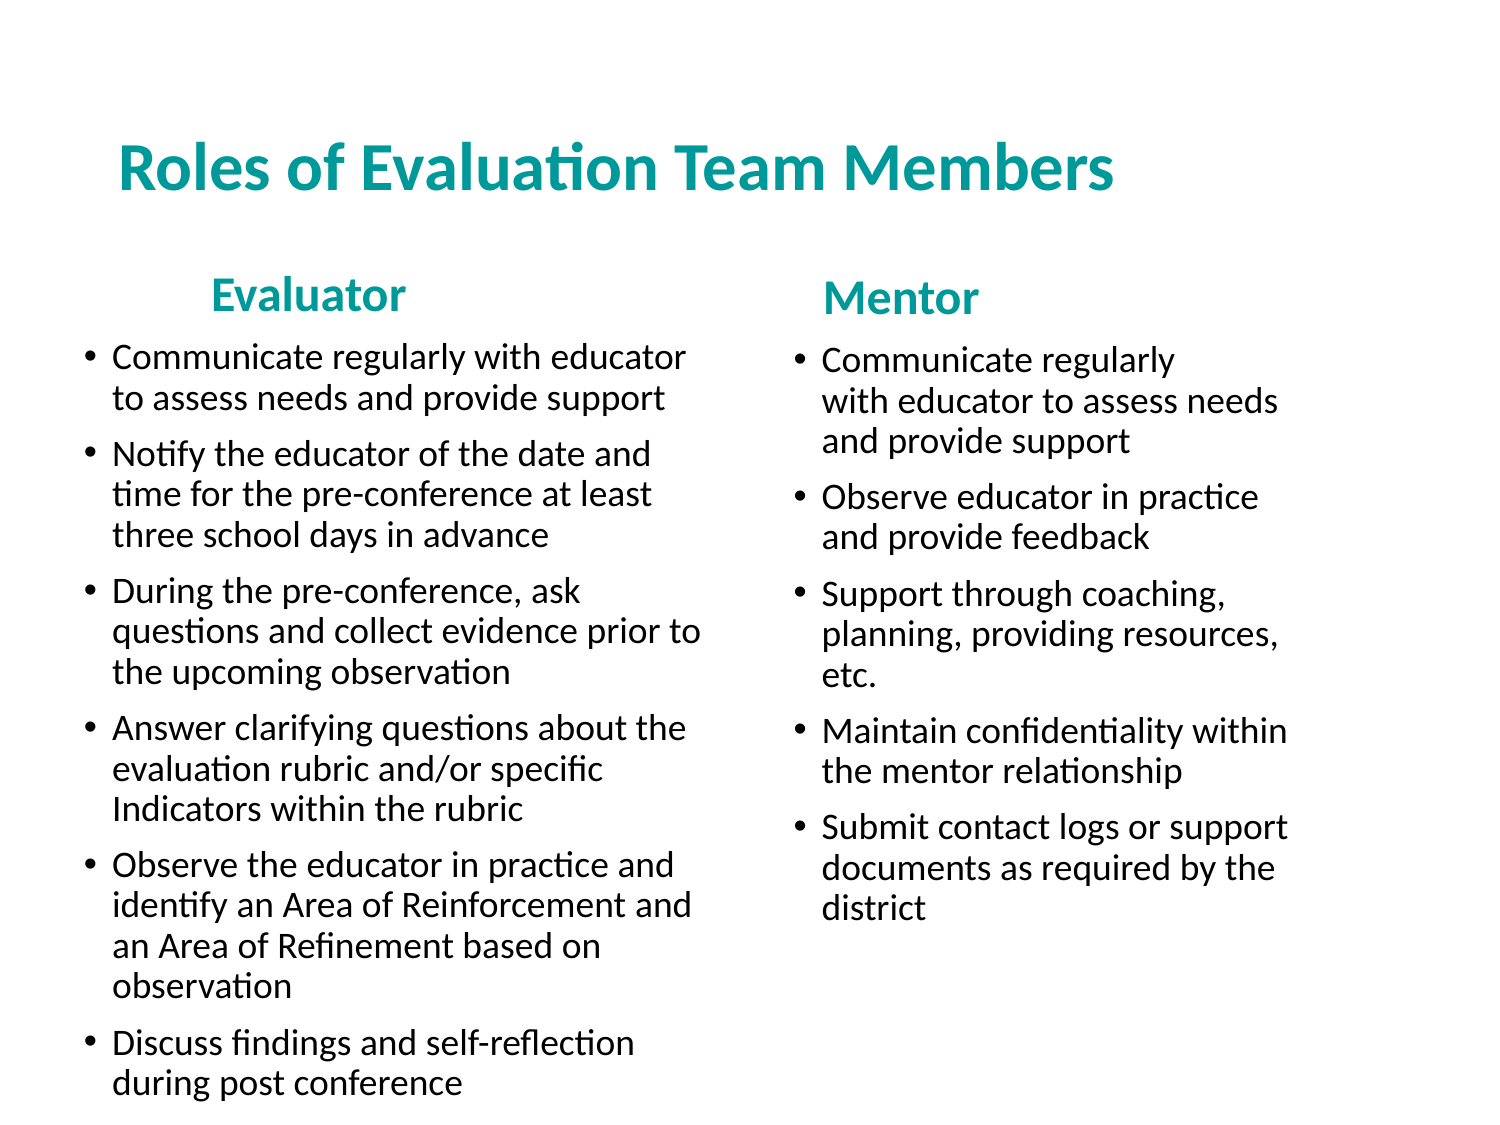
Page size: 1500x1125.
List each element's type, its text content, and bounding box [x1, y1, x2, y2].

title Roles of Evaluation Team Members [103, 59, 1397, 278]
list Mentor [807, 228, 1310, 332]
list Communicate regularly with educator to assess needs and provide support Notify the educator of the date and time for the pre-conference at least three school days in advance During the pre-conference, ask questions and collect evidence prior to the upcoming observation Answer clarifying questions about the evaluation rubric and/or specific Indicators within the rubric Observe the educator in practice and identify an Area of Reinforcement and an Area of Refinement based on observation Discuss findings and self-reflection during post conference [68, 330, 732, 1013]
list Evaluator [195, 224, 698, 330]
list Communicate regularly with educator to assess needs and provide support Observe educator in practice and provide feedback Support through coaching, planning, providing resources, etc. Maintain confidentiality within the mentor relationship Submit contact logs or support documents as required by the district [778, 332, 1340, 973]
